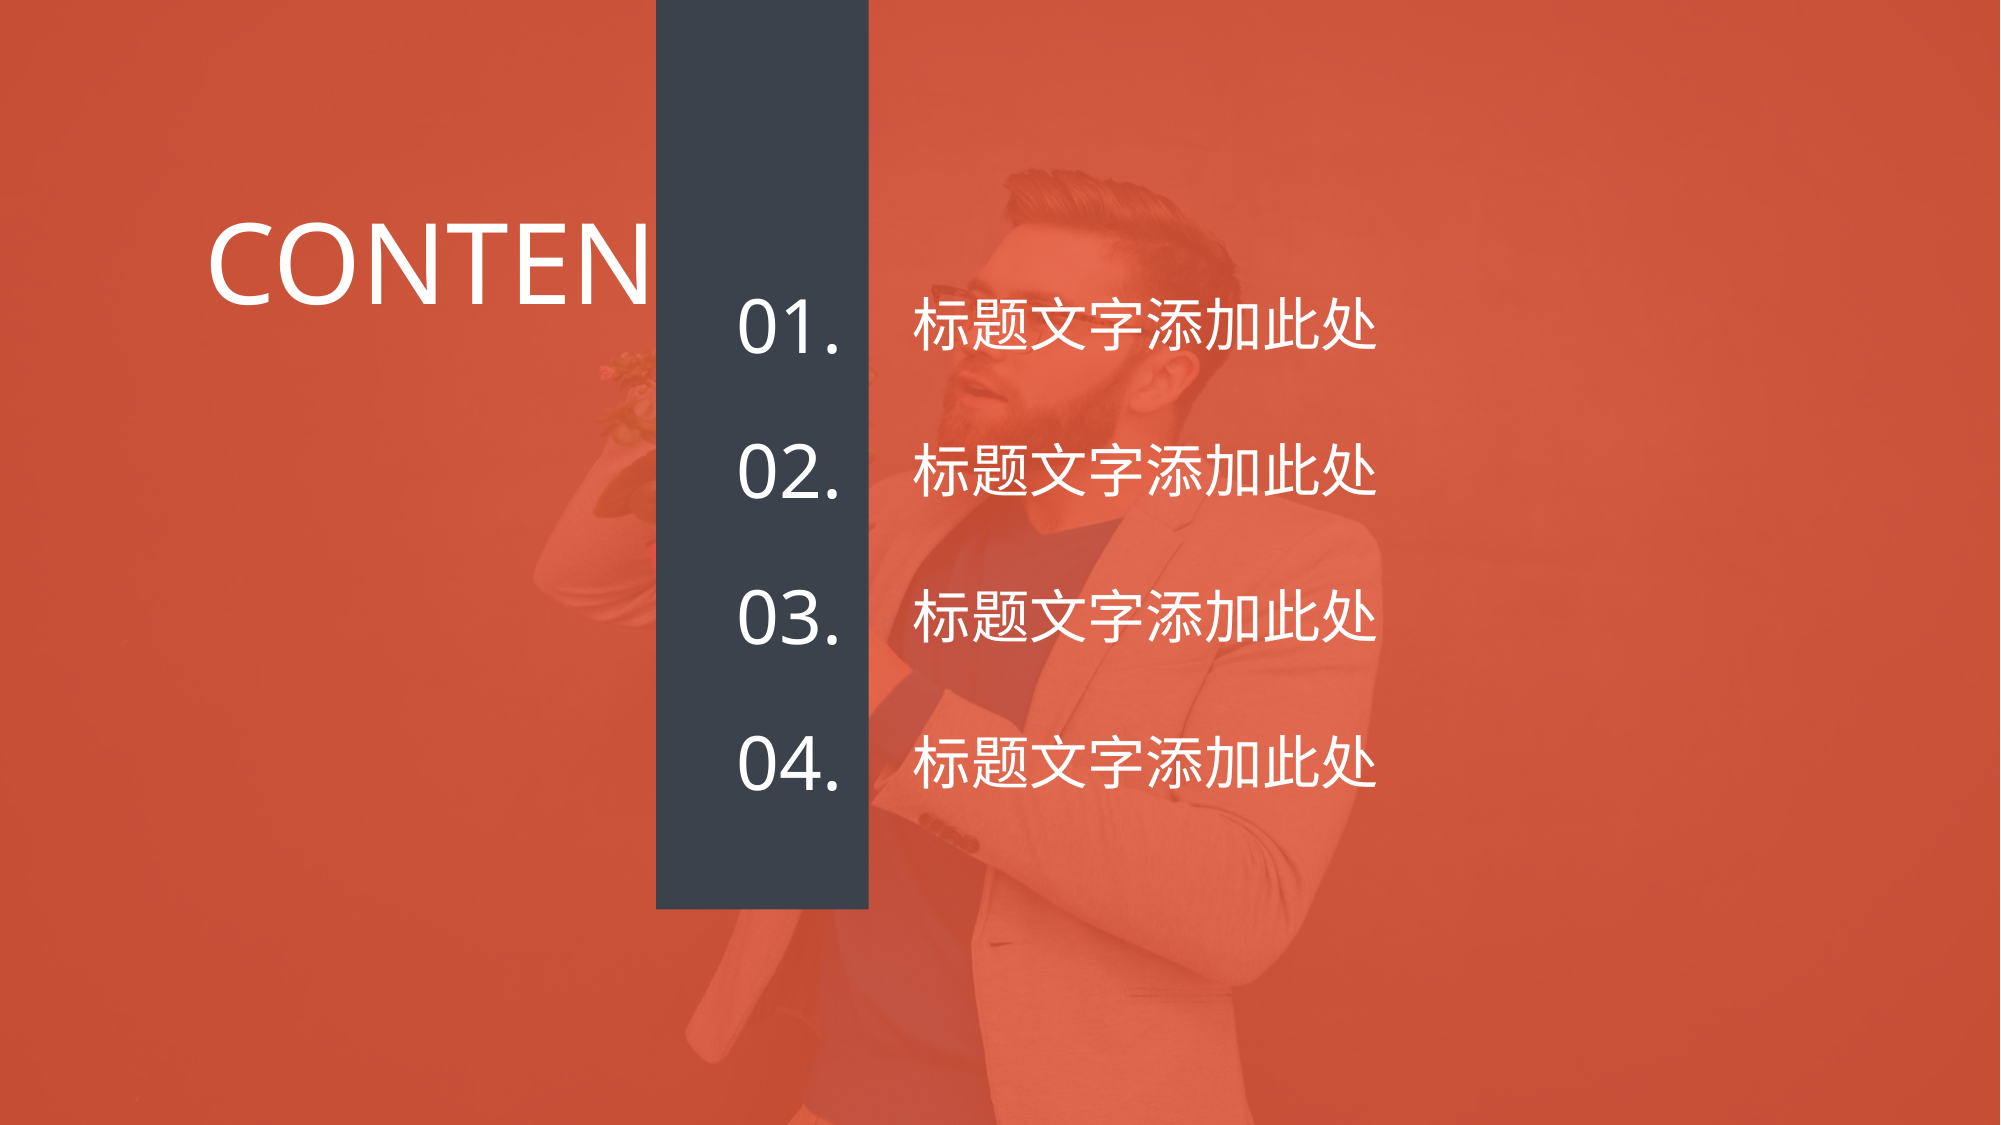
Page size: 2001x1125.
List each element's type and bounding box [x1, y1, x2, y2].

text_box [721, 562, 1397, 669]
text_box [721, 708, 1397, 815]
text_box [721, 416, 1397, 523]
text_box [721, 270, 1397, 377]
picture [0, 0, 2000, 1125]
